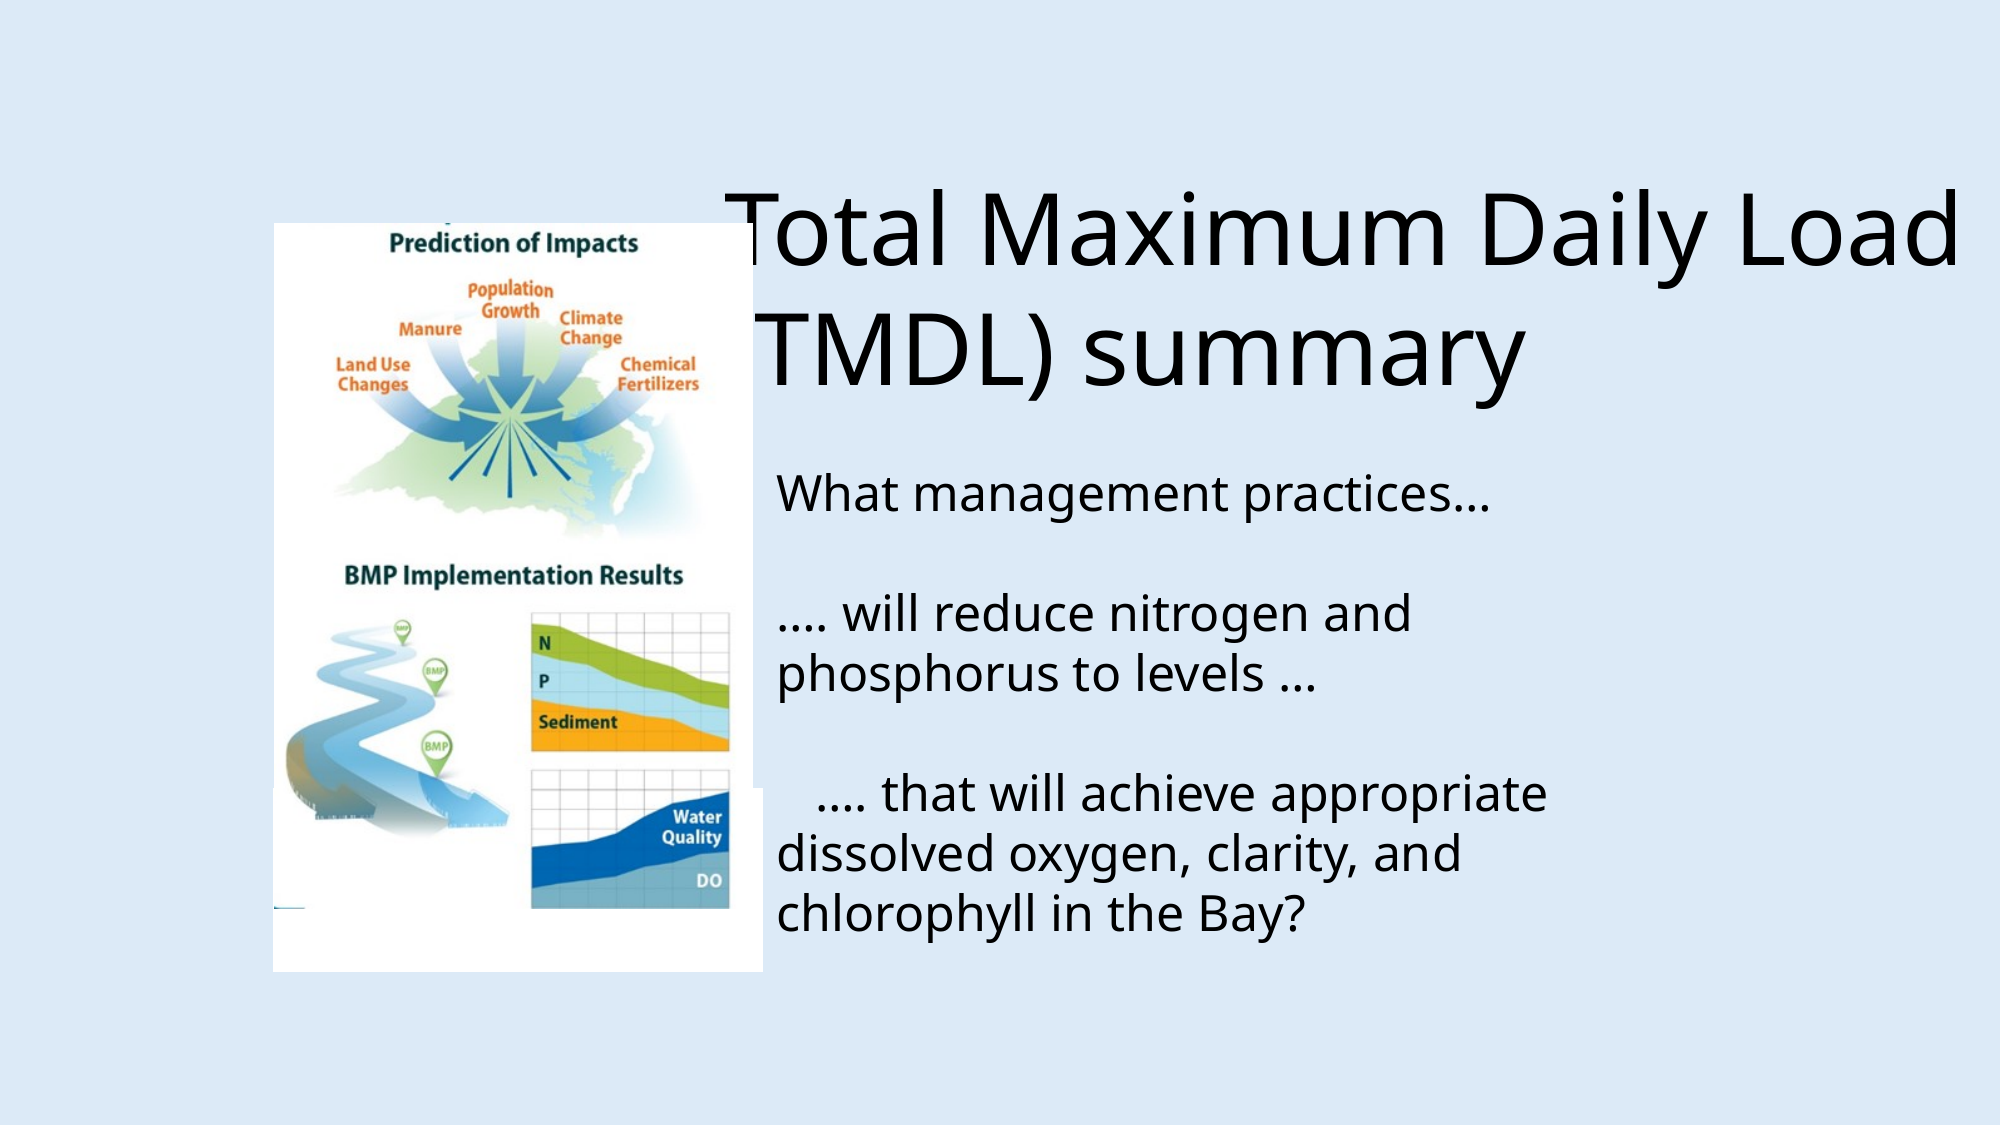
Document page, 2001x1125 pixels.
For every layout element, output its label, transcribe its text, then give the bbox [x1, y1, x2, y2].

text_box Total Maximum Daily Load (TMDL) summary [709, 157, 1981, 413]
picture [273, 223, 753, 910]
text_box [273, 788, 763, 972]
text_box What management practices… …. will reduce nitrogen and phosphorus to levels … …. that will achieve appropriate dissolved oxygen, clarity, and chlorophyll in the Bay? [761, 454, 1722, 949]
